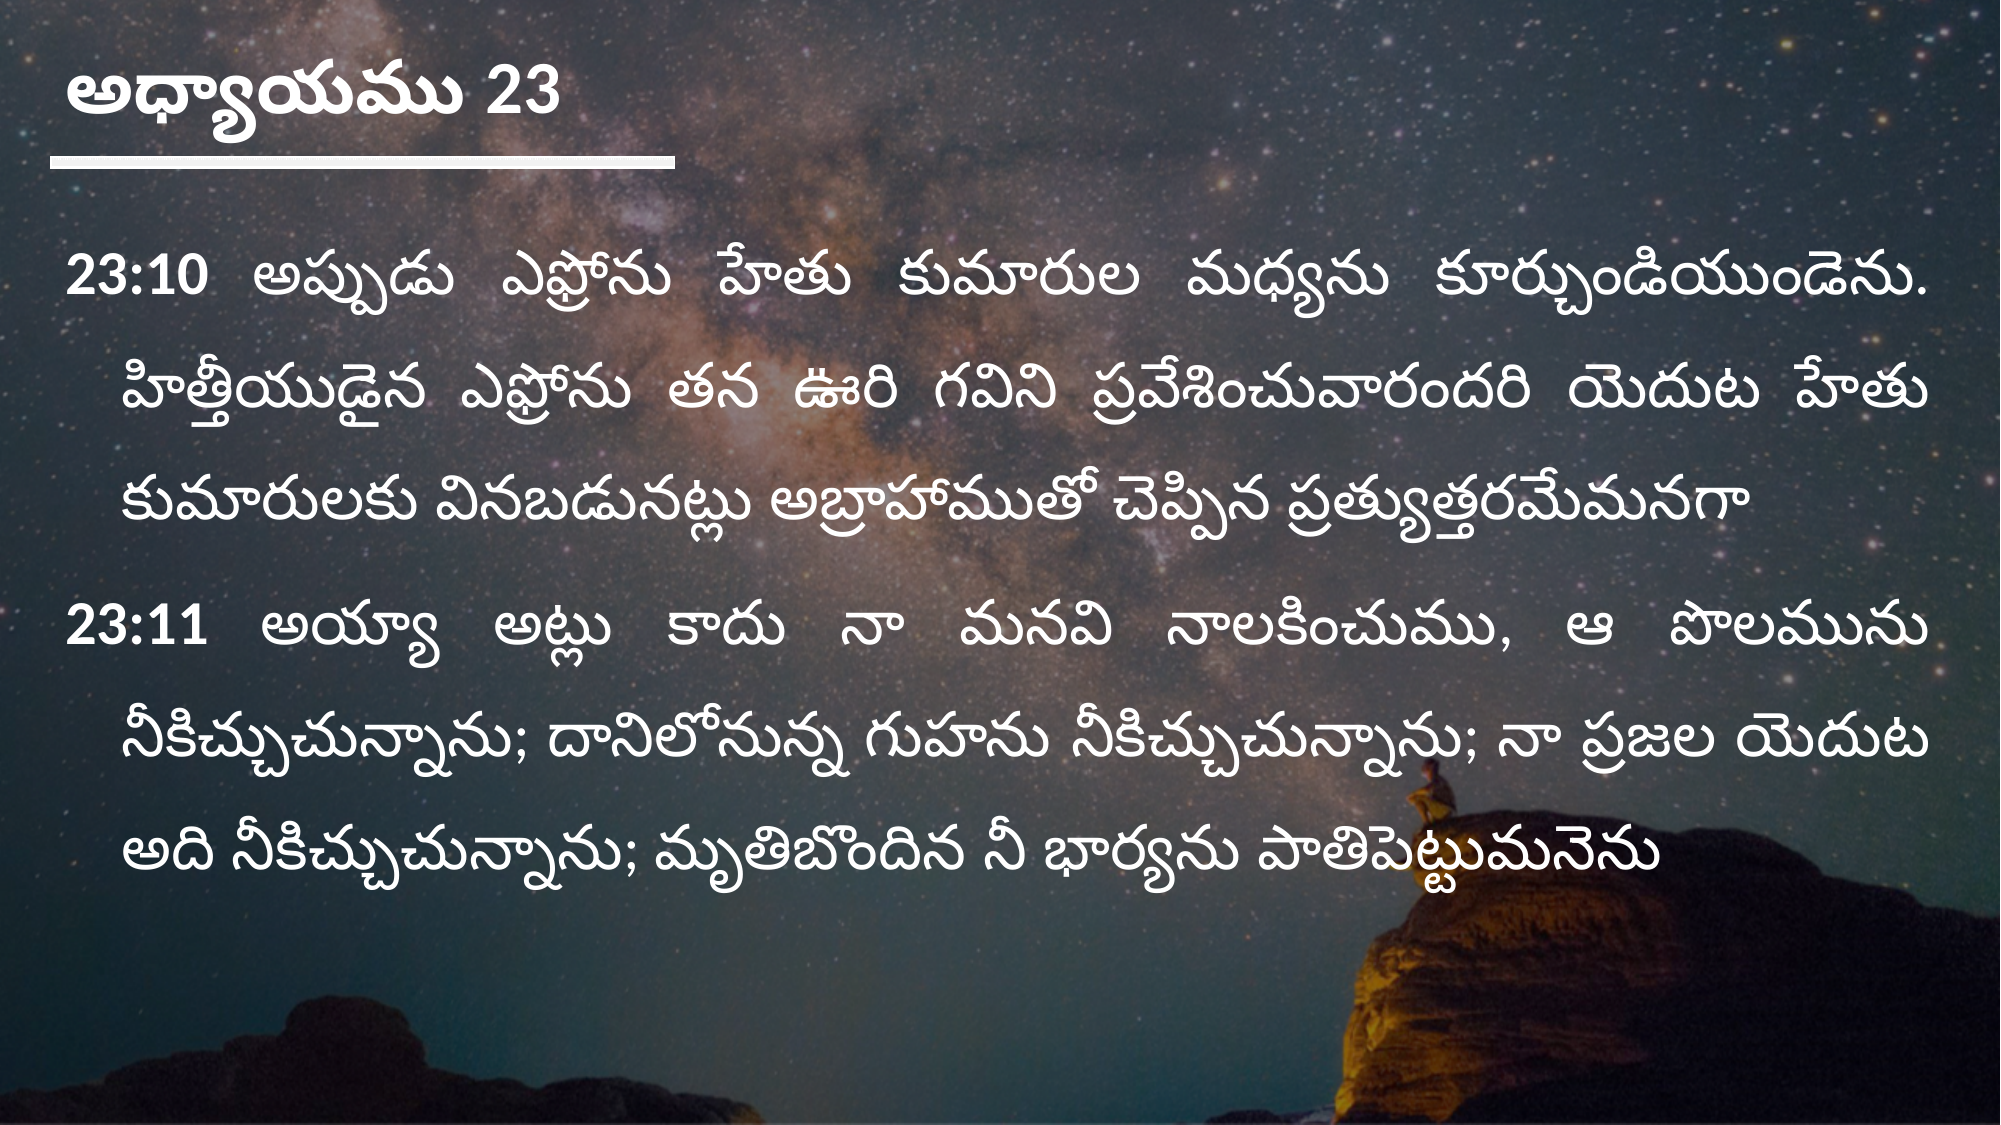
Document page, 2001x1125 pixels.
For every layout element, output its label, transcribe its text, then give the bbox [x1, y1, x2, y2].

list 23:10 అప్పుడు ఎఫ్రోను హేతు కుమారుల మధ్యను కూర్చుండియుండెను. హిత్తీయుడైన ఎఫ్రోను తన ఊరి గవిని ప్రవేశించువారందరి యెదుట హేతు కుమారులకు వినబడునట్లు అబ్రాహాముతో చెప్పిన ప్రత్యుత్తరమేమనగా 23:11 అయ్యా అట్లు కాదు నా మనవి నాలకించుము, ఆ పొలమును నీకిచ్చుచున్నాను; దానిలోనున్న గుహను నీకిచ్చుచున్నాను; నా ప్రజల యెదుట అది నీకిచ్చుచున్నాను; మృతిబొందిన నీ భార్యను పాతిపెట్టుమనెను [50, 187, 1946, 1063]
title అధ్యాయము 23 [50, 0, 1925, 167]
picture [0, 0, 2000, 1125]
